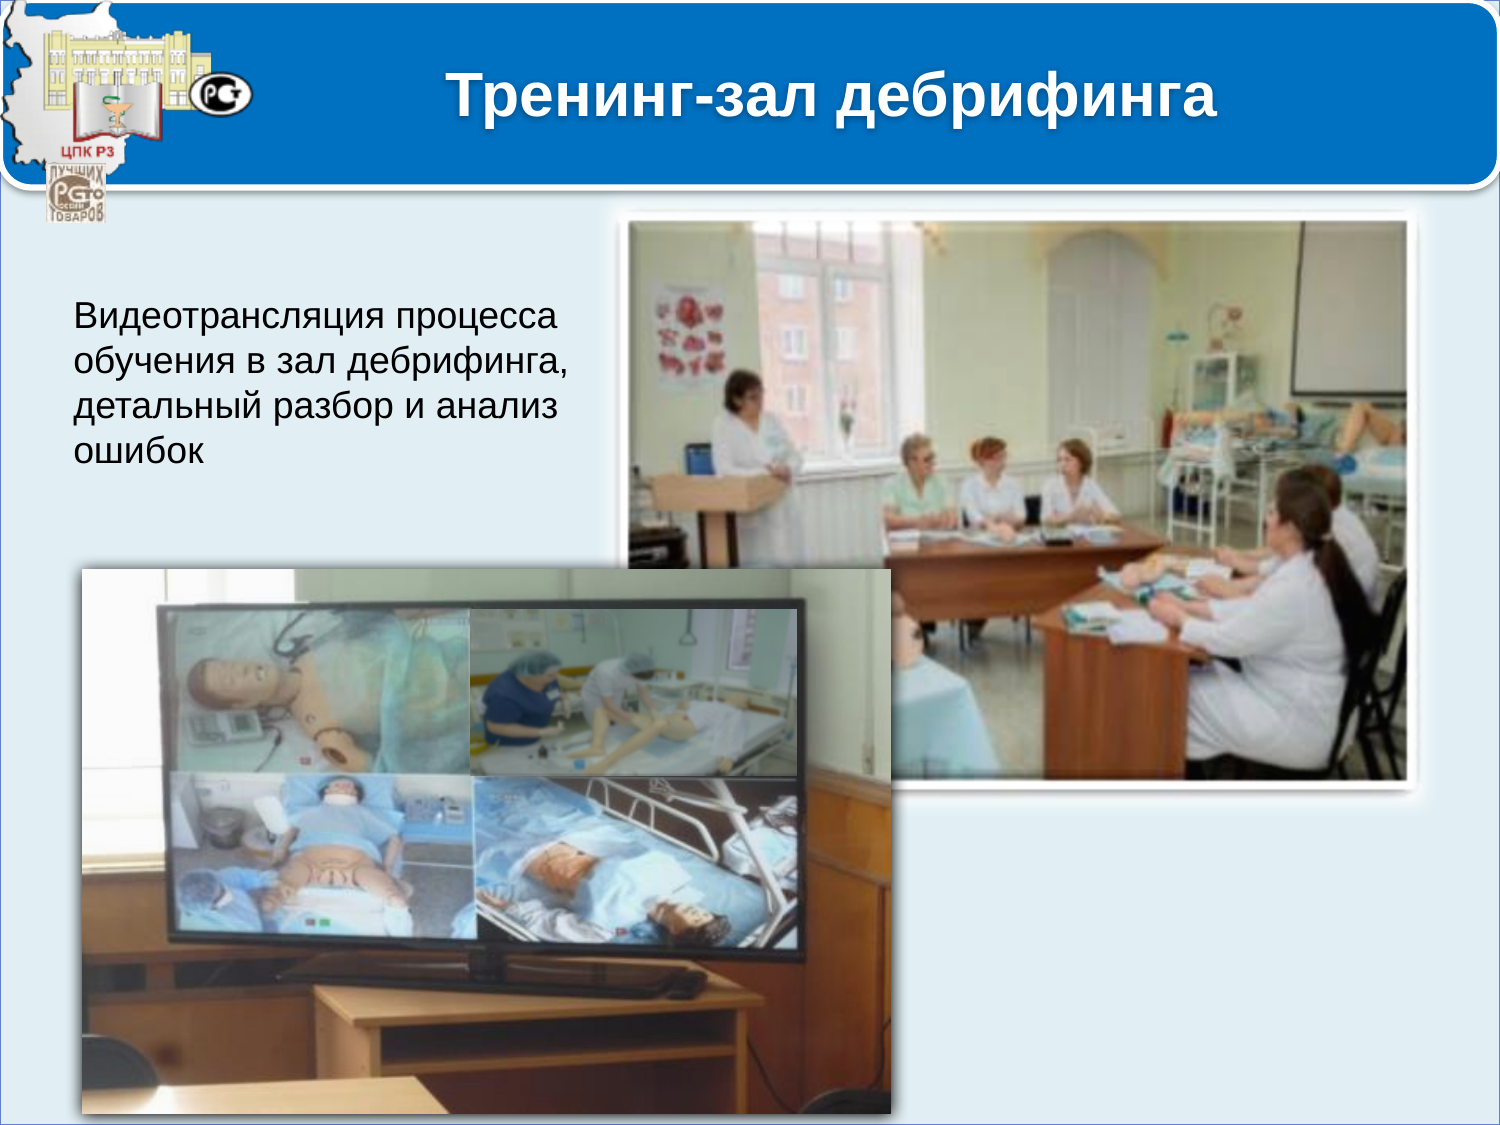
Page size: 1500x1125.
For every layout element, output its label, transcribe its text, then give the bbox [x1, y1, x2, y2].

picture [0, 0, 255, 223]
text_box Видеотрансляция процесса обучения в зал дебрифинга, детальный разбор и анализ ошибок [58, 283, 588, 479]
picture [81, 187, 1442, 1114]
text_box Тренинг-зал дебрифинга [269, 11, 1395, 164]
